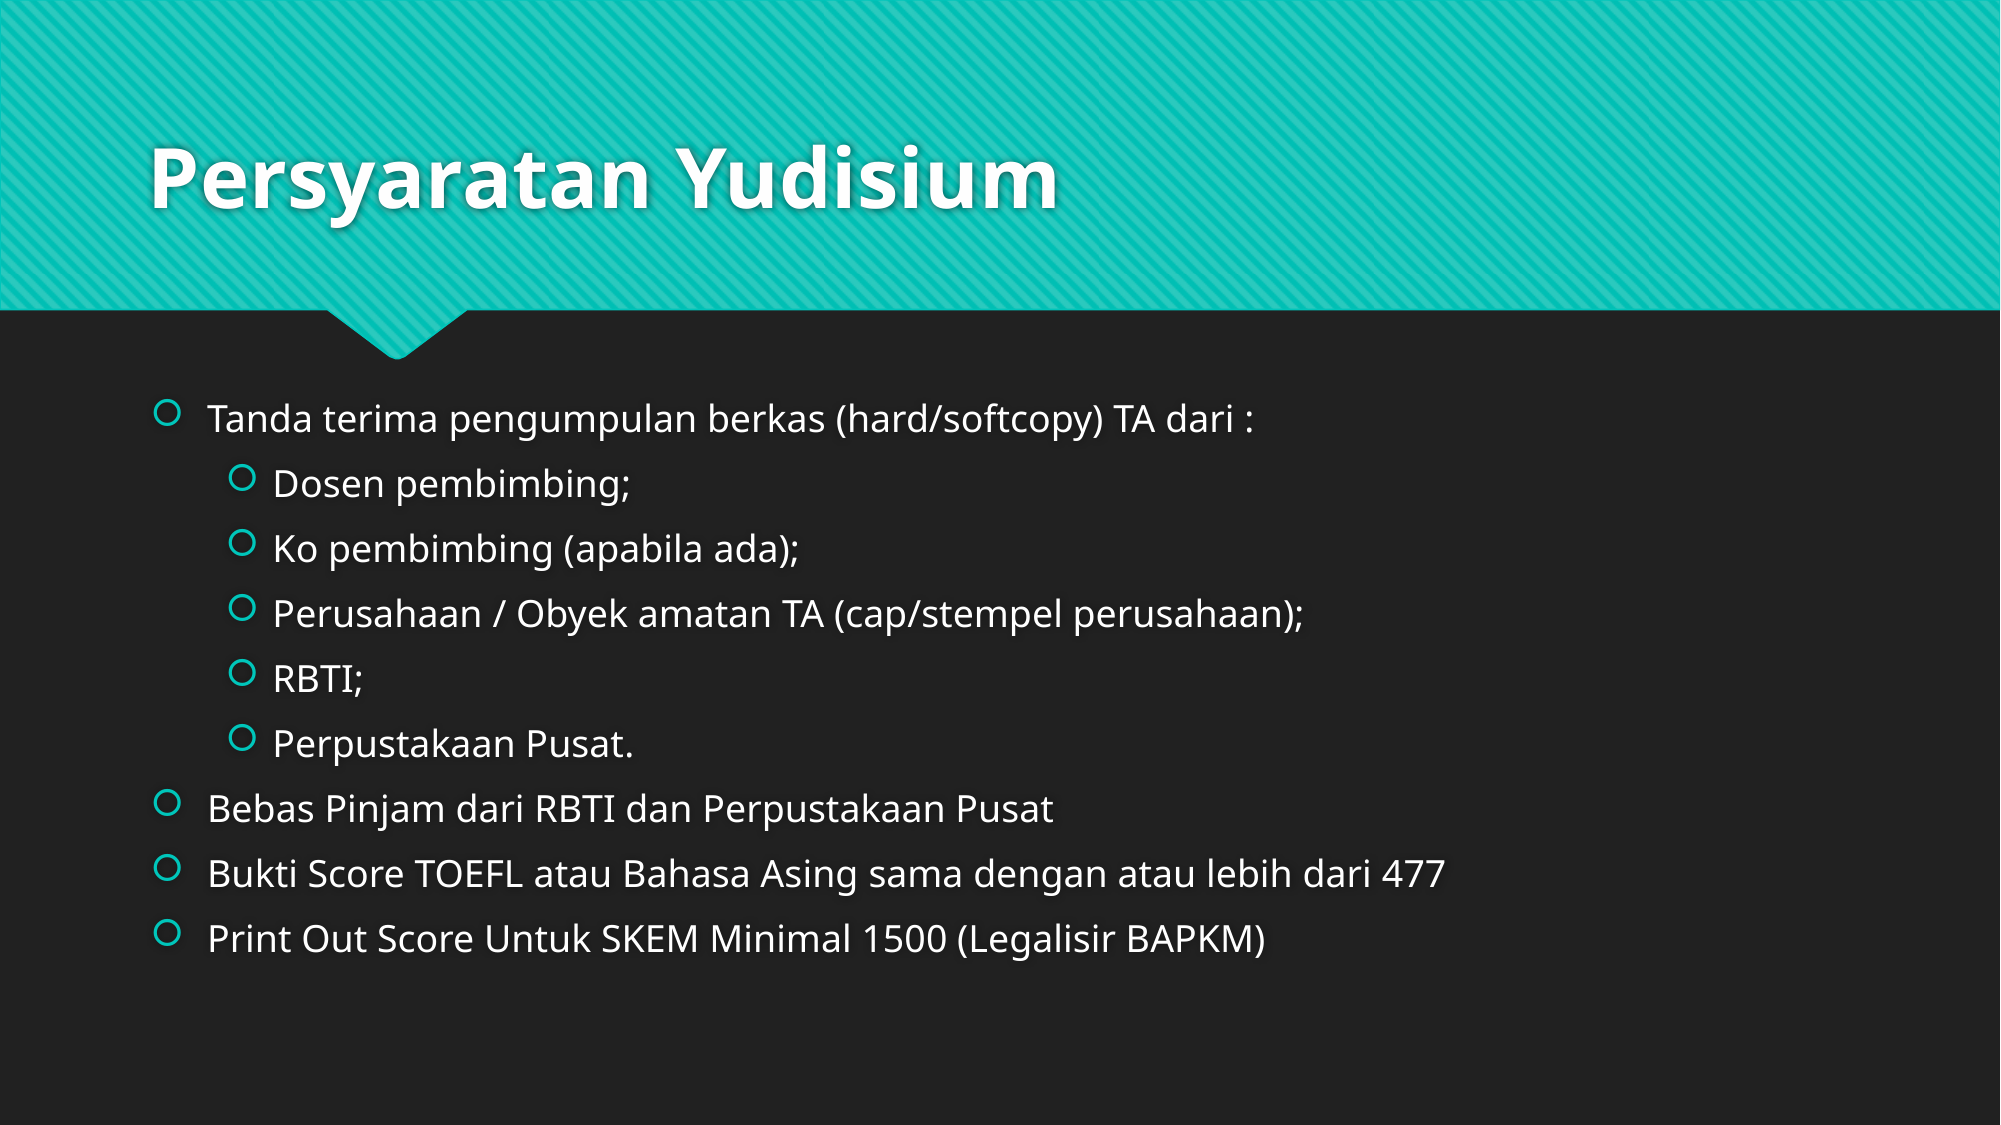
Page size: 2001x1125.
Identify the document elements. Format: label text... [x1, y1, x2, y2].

list Tanda terima pengumpulan berkas (hard/softcopy) TA dari : Dosen pembimbing; Ko pembimbing (apabila ada); Perusahaan / Obyek amatan TA (cap/stempel perusahaan); RBTI; Perpustakaan Pusat. Bebas Pinjam dari RBTI dan Perpustakaan Pusat Bukti Score TOEFL atau Bahasa Asing sama dengan atau lebih dari 477 Print Out Score Untuk SKEM Minimal 1500 (Legalisir BAPKM) [135, 443, 1868, 1041]
title Persyaratan Yudisium [132, 73, 1868, 233]
